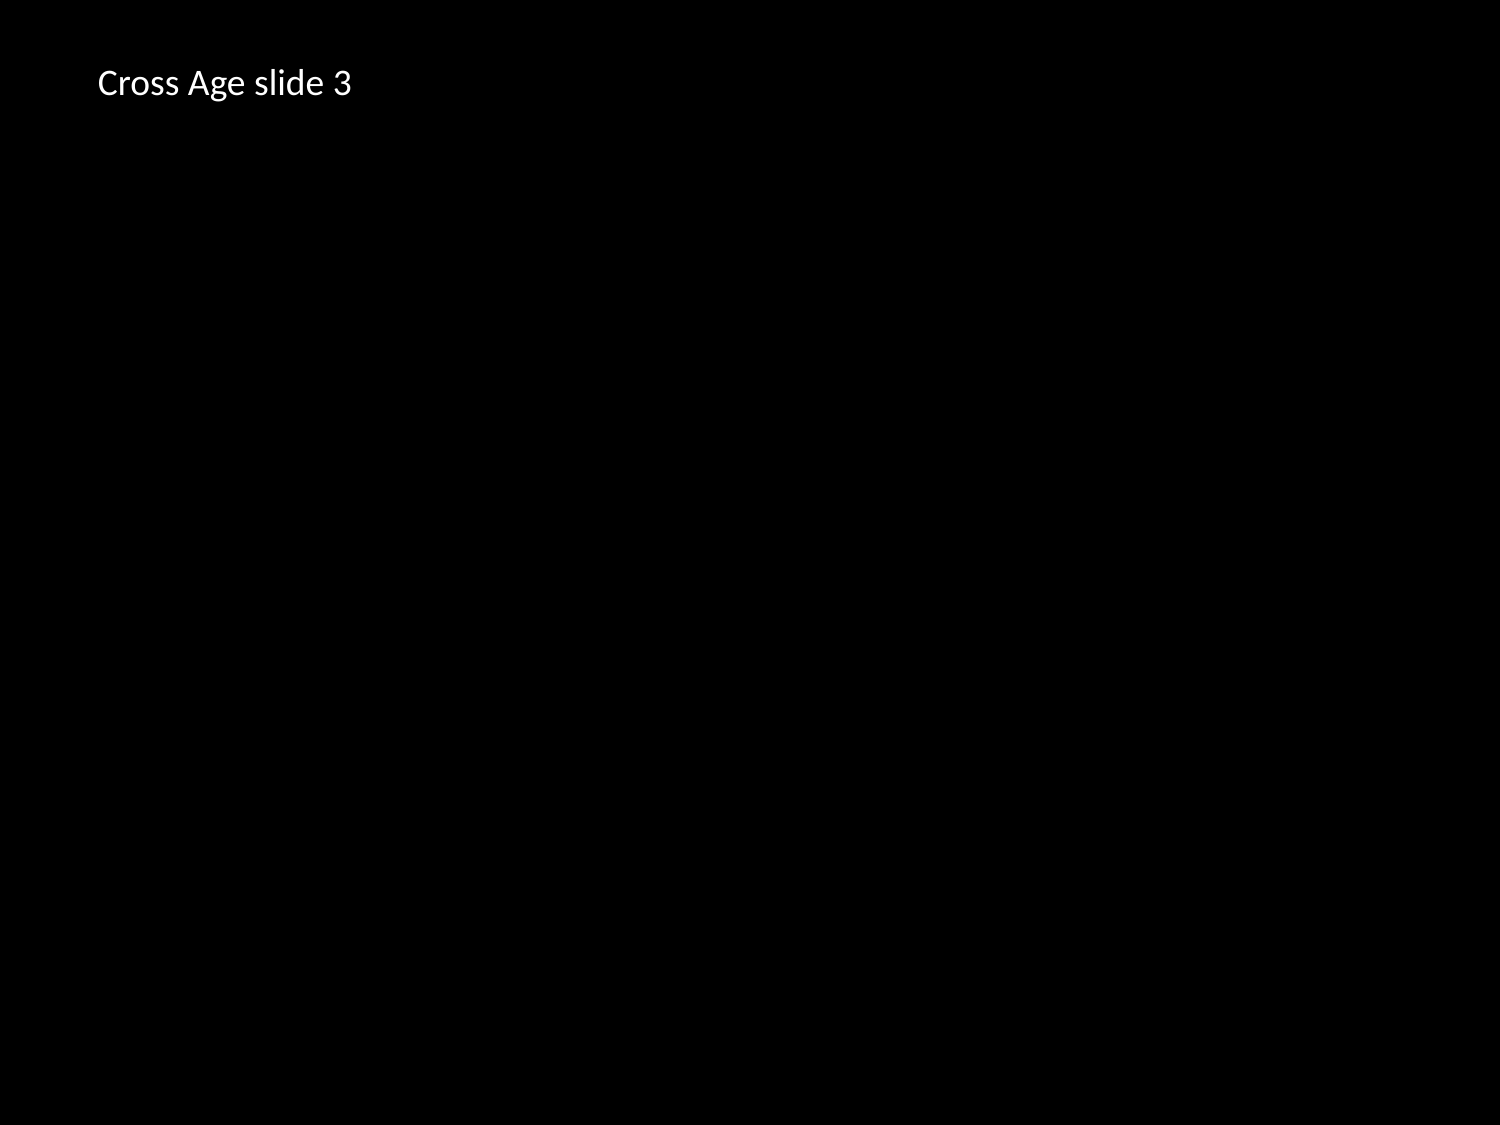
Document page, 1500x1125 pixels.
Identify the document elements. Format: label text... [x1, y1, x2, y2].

text_box Cross Age slide 3 [83, 50, 810, 111]
